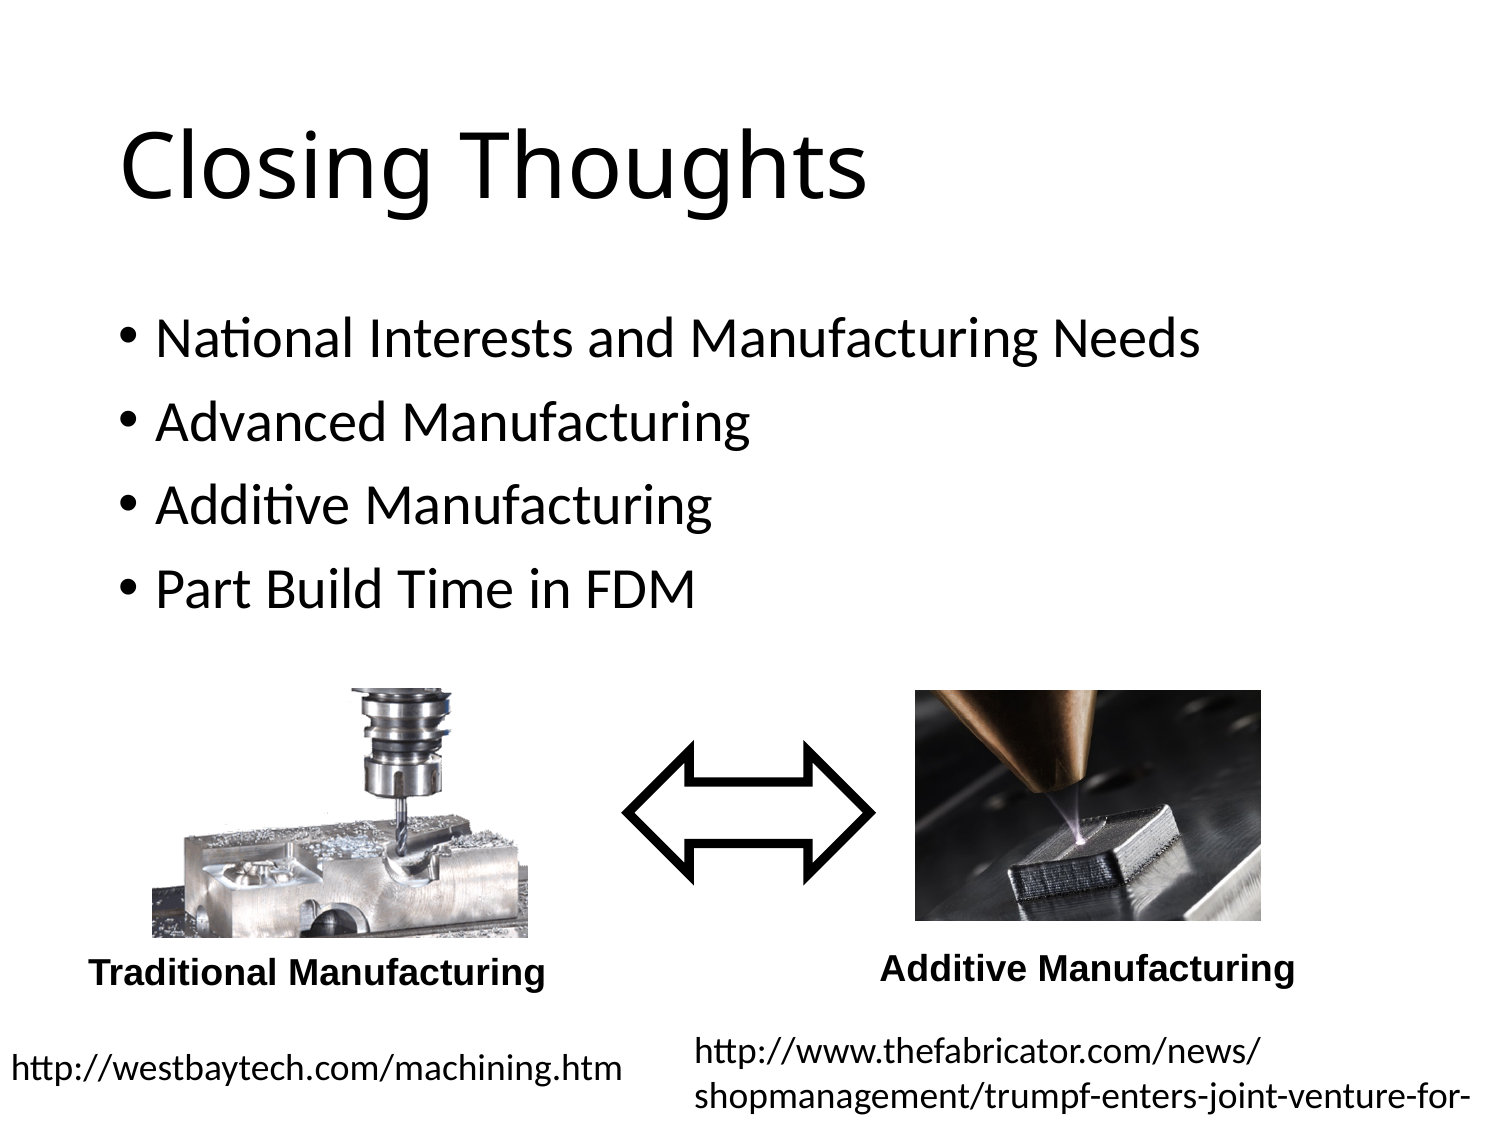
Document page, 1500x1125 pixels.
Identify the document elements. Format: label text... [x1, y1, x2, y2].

list National Interests and Manufacturing Needs Advanced Manufacturing Additive Manufacturing Part Build Time in FDM [103, 299, 1397, 1014]
text_box [626, 748, 871, 877]
text_box http://www.thefabricator.com/news/shopmanagement/trumpf-enters-joint-venture-for-3-d-printing [679, 1018, 1500, 1125]
picture [915, 690, 1261, 921]
text_box Additive Manufacturing [861, 936, 1315, 997]
title Closing Thoughts [103, 59, 1397, 278]
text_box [71, 688, 565, 1001]
text_box http://westbaytech.com/machining.htm [0, 1035, 639, 1096]
